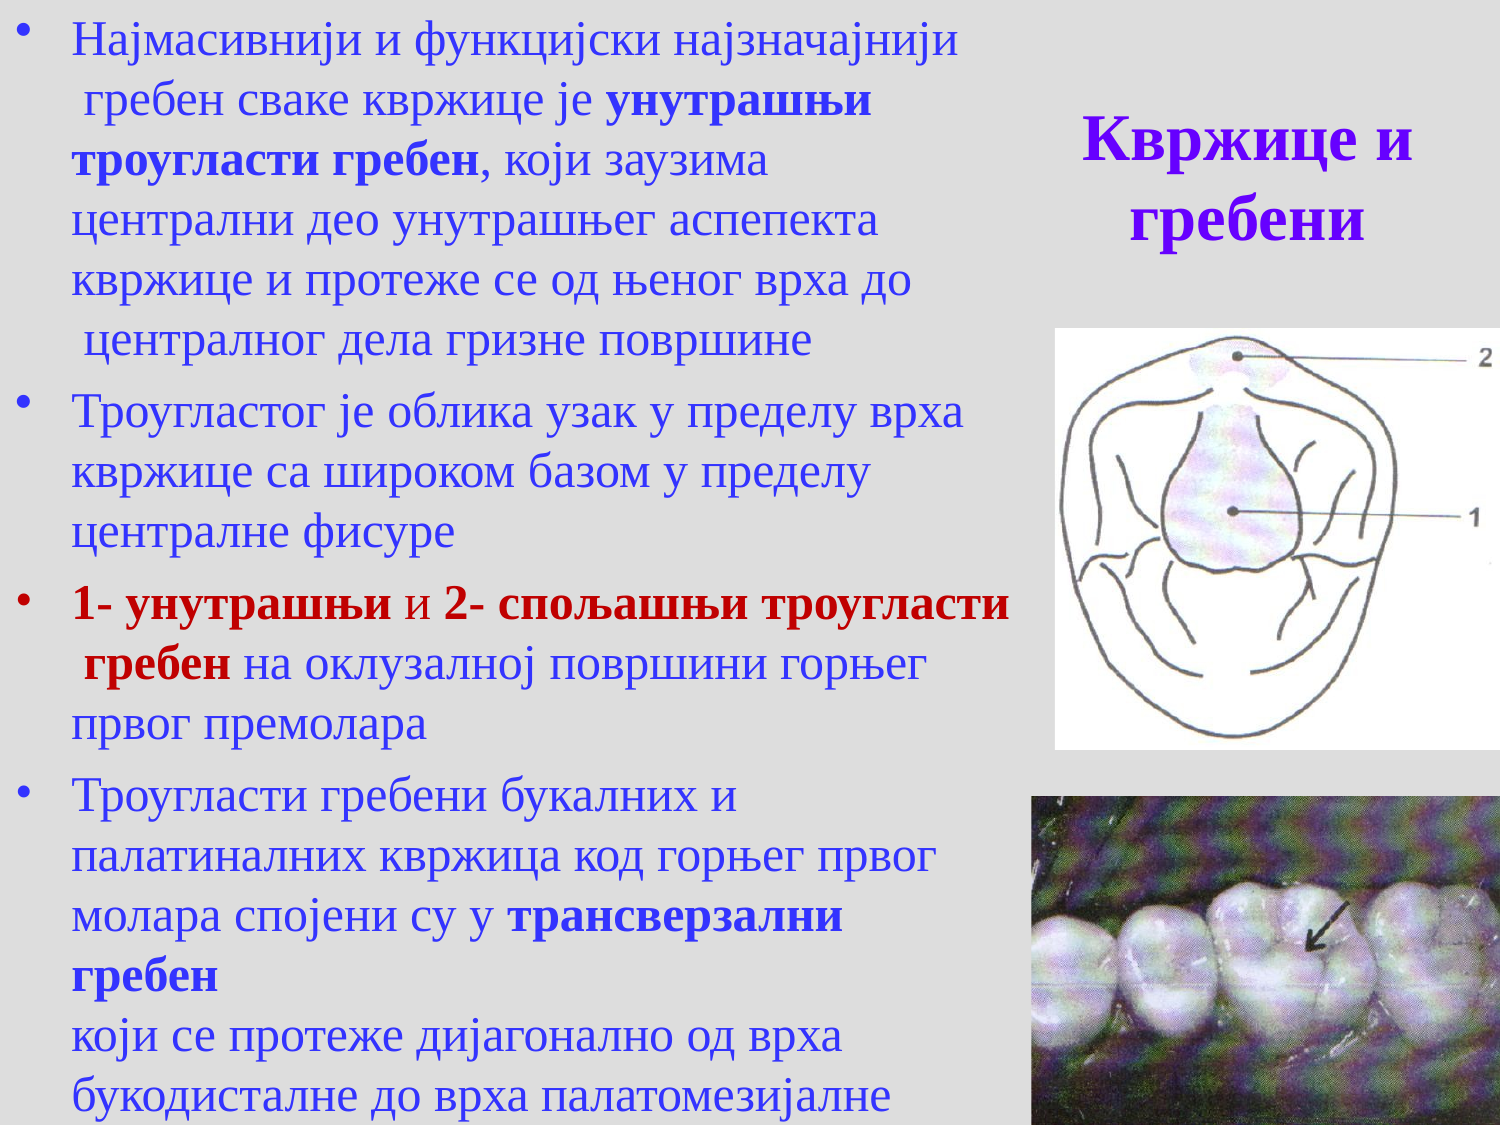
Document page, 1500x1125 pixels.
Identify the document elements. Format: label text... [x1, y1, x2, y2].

text_box [1031, 796, 1500, 1125]
text_box Најмасивнији и функцијски најзначајнији гребен сваке квржице је унутрашњи троугласти гребен, који заузима централни део унутрашњег аспепекта квржице и протеже се од њеног врха до централног дела гризне површине Троугластог је облика узак у пределу врха квржице са широком базом у пределу централне фисуре 1- унутрашњи и 2- спољашњи троугласти гребен на оклузалној површини горњег првог премолара Троугласти гребени букалних и палатиналних квржица код горњег првог молара спојени су у трансверзални гребен који се протеже дијагонално од врха букодисталне до врха палатомезијалне квржице и назива се коси гребен [12, 3, 1018, 1125]
title Квржице и гребени [1018, 31, 1460, 282]
text_box [1054, 328, 1500, 750]
